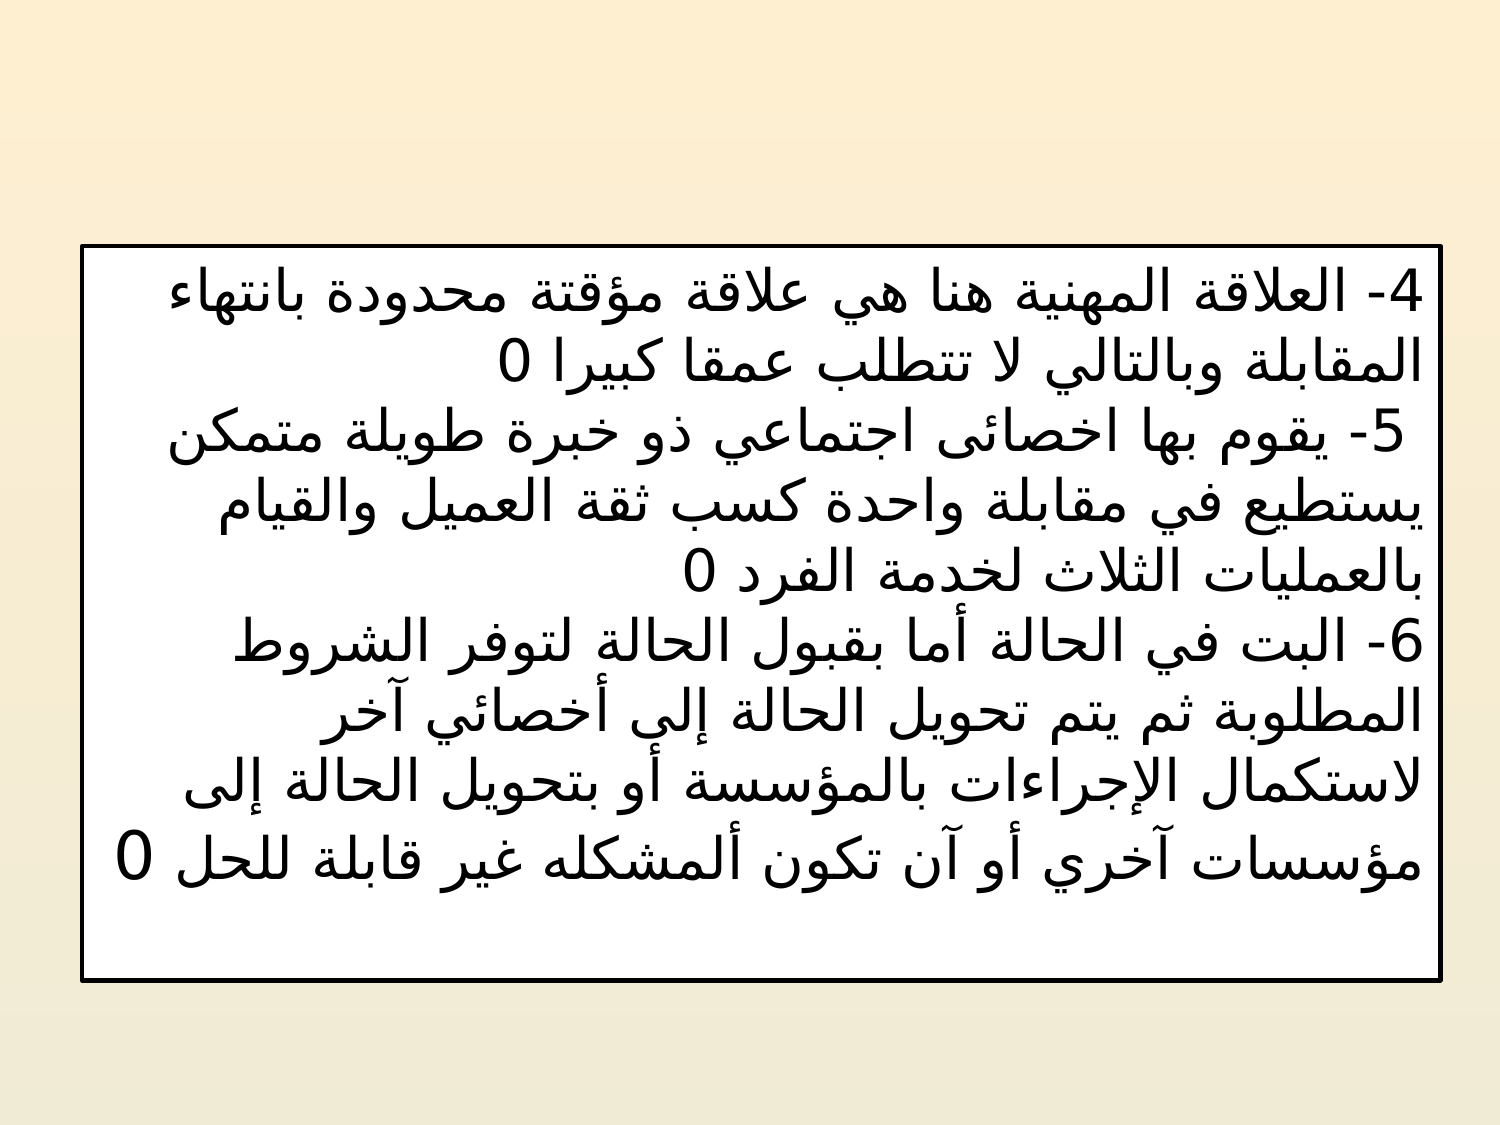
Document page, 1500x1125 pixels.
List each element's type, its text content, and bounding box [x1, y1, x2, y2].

text_box 4- العلاقة المهنية هنا هي علاقة مؤقتة محدودة بانتهاء المقابلة وبالتالي لا تتطلب عمقا كبيرا 0 5- يقوم بها اخصائى اجتماعي ذو خبرة طويلة متمكن يستطيع في مقابلة واحدة كسب ثقة العميل والقيام بالعمليات الثلاث لخدمة الفرد 0 6- البت في الحالة أما بقبول الحالة لتوفر الشروط المطلوبة ثم يتم تحويل الحالة إلى أخصائي آخر لاستكمال الإجراءات بالمؤسسة أو بتحويل الحالة إلى مؤسسات آخري أو آن تكون ألمشكله غير قابلة للحل 0 [80, 244, 1443, 983]
